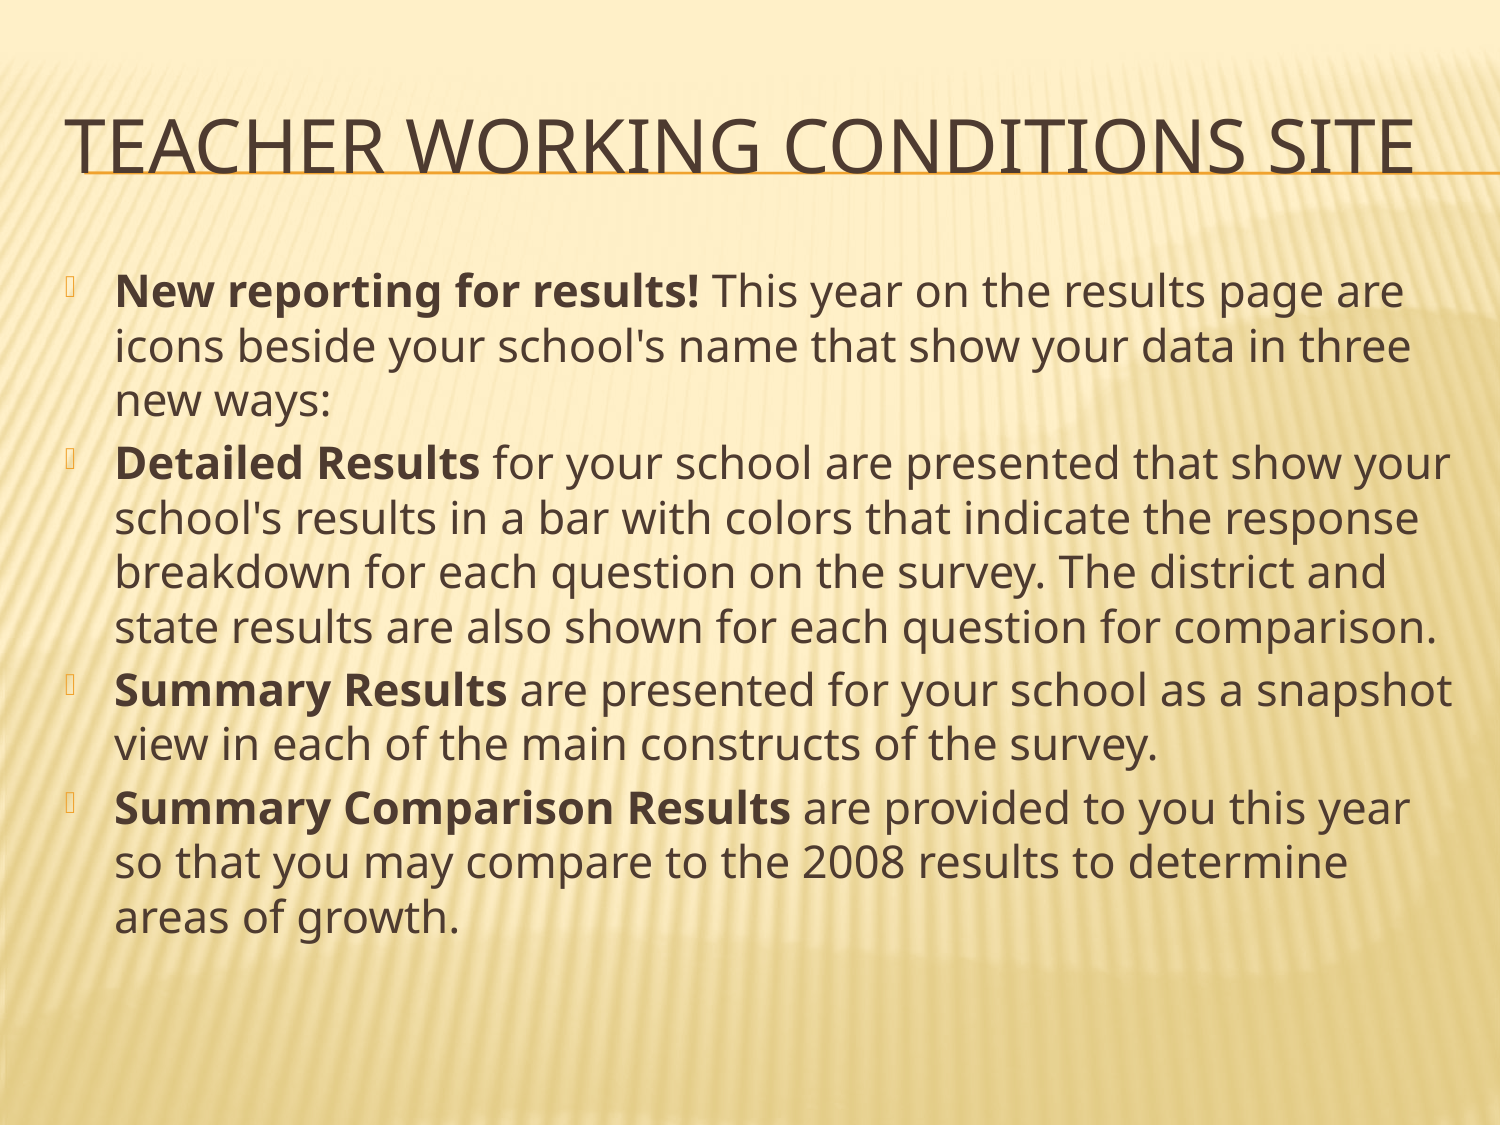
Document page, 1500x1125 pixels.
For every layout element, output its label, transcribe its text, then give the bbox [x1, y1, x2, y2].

title Teacher Working Conditions Site [50, 75, 1475, 213]
list New reporting for results! This year on the results page are icons beside your school's name that show your data in three new ways: Detailed Results for your school are presented that show your school's results in a bar with colors that indicate the response breakdown for each question on the survey. The district and state results are also shown for each question for comparison. Summary Results are presented for your school as a snapshot view in each of the main constructs of the survey. Summary Comparison Results are provided to you this year so that you may compare to the 2008 results to determine areas of growth. [50, 254, 1475, 998]
